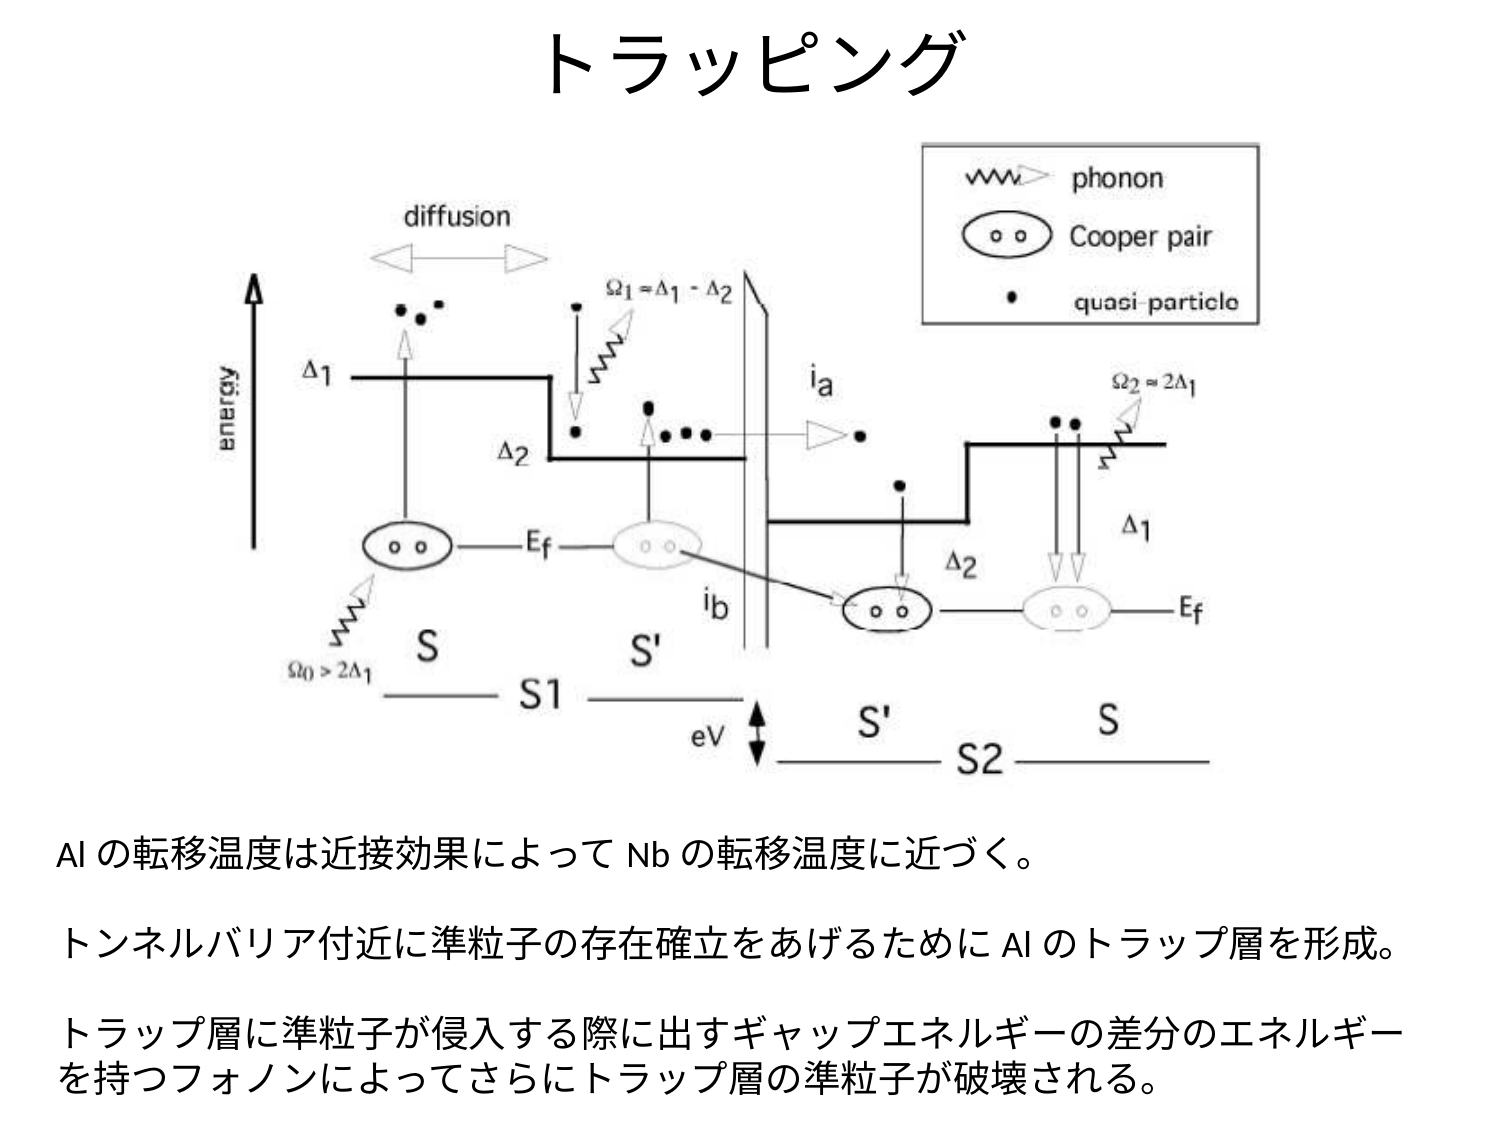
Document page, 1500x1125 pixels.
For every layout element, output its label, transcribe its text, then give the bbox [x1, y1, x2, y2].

text_box Alの転移温度は近接効果によってNbの転移温度に近づく。 トンネルバリア付近に準粒子の存在確立をあげるためにAlのトラップ層を形成。 トラップ層に準粒子が侵入する際に出すギャップエネルギーの差分のエネルギーを持つフォノンによってさらにトラップ層の準粒子が破壊される。 [41, 822, 1424, 1107]
picture [197, 129, 1282, 799]
title トラッピング [0, 9, 1500, 114]
